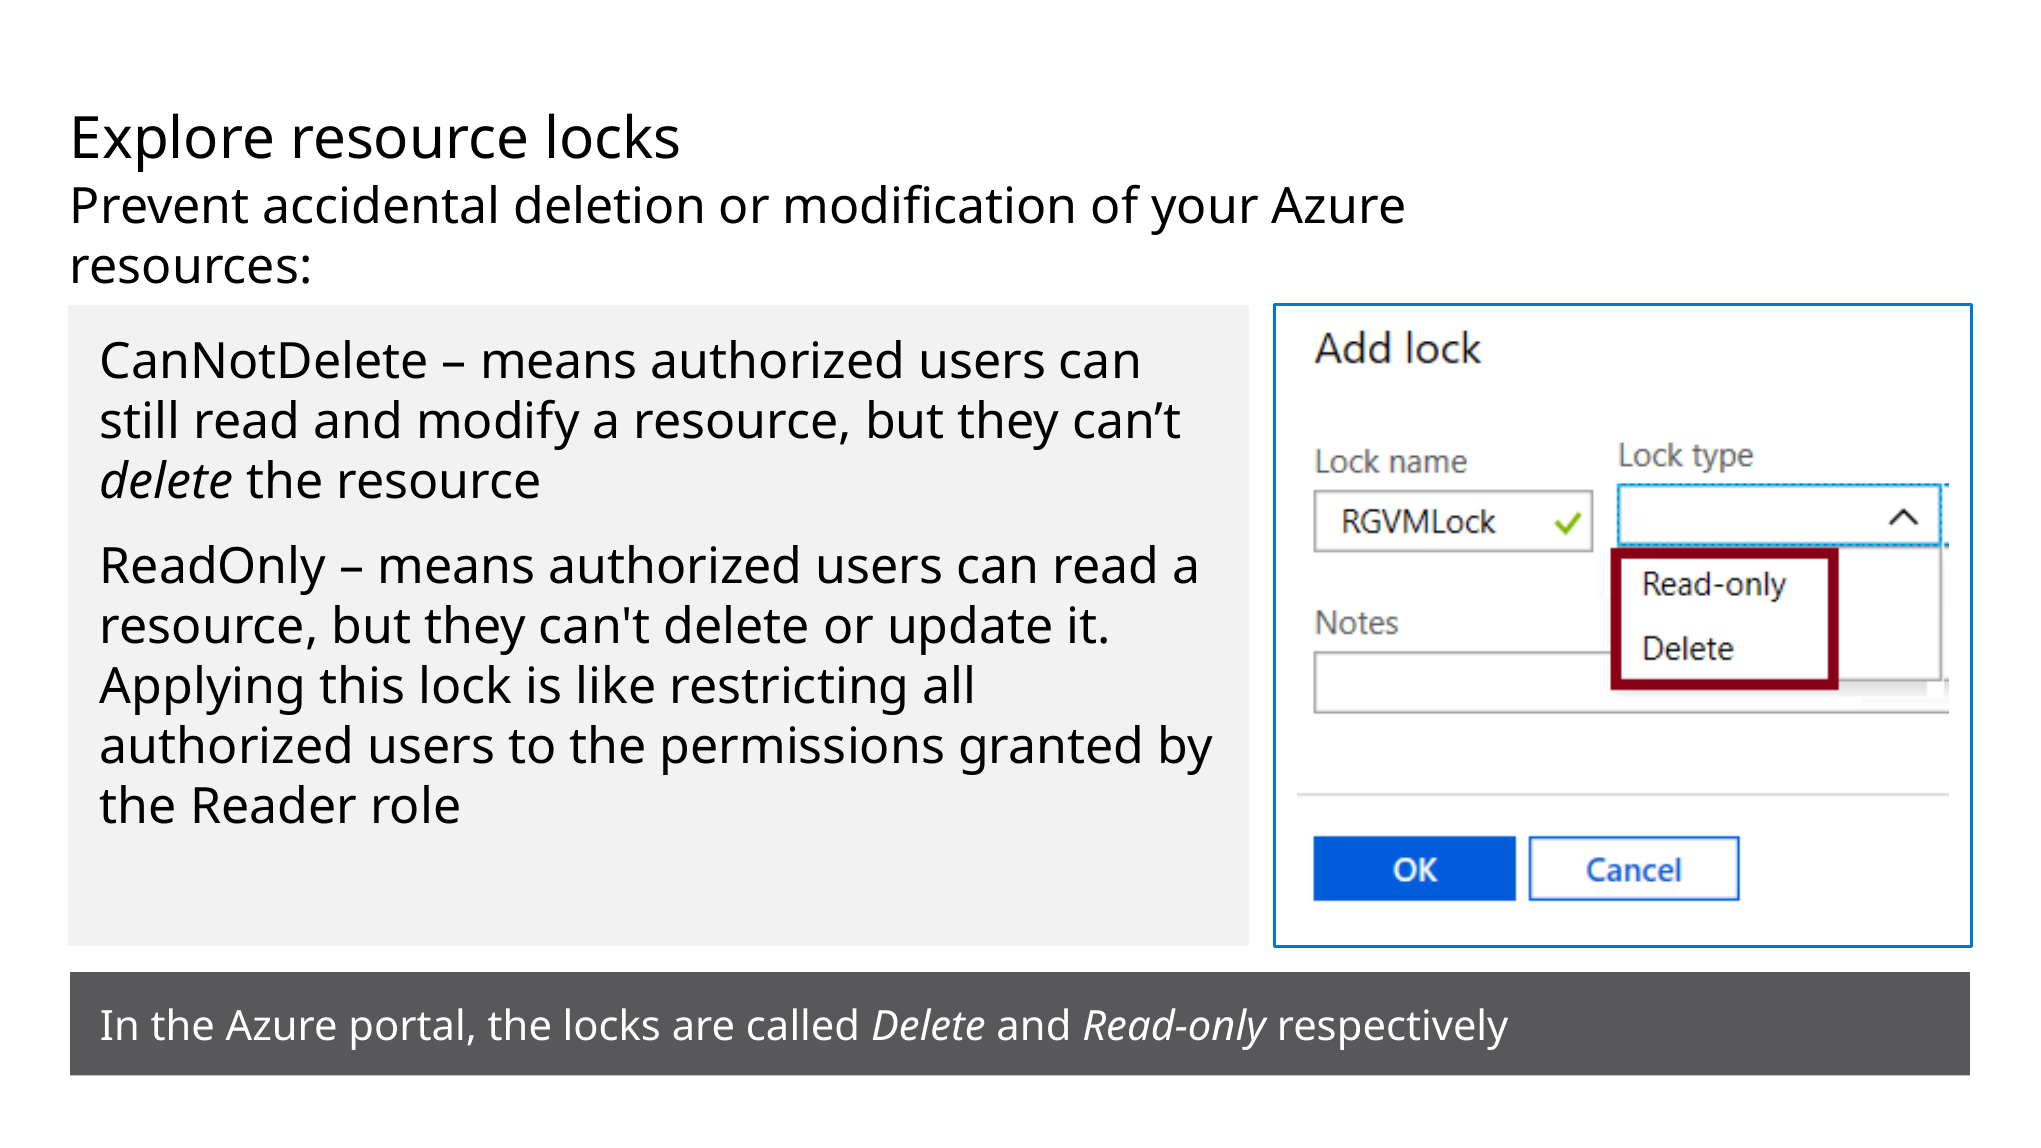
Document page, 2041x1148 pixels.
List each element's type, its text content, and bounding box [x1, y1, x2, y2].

text_box Prevent accidental deletion or modification of your Azure resources: [69, 172, 1621, 295]
picture [1275, 306, 1971, 946]
title Explore resource locks [70, 103, 1969, 172]
text_box In the Azure portal, the locks are called Delete and Read-only respectively [70, 972, 1970, 1076]
text_box CanNotDelete – means authorized users can still read and modify a resource, but they can’t delete the resource ReadOnly – means authorized users can read a resource, but they can't delete or update it. Applying this lock is like restricting all authorized users to the permissions granted by the Reader role [69, 305, 1248, 946]
